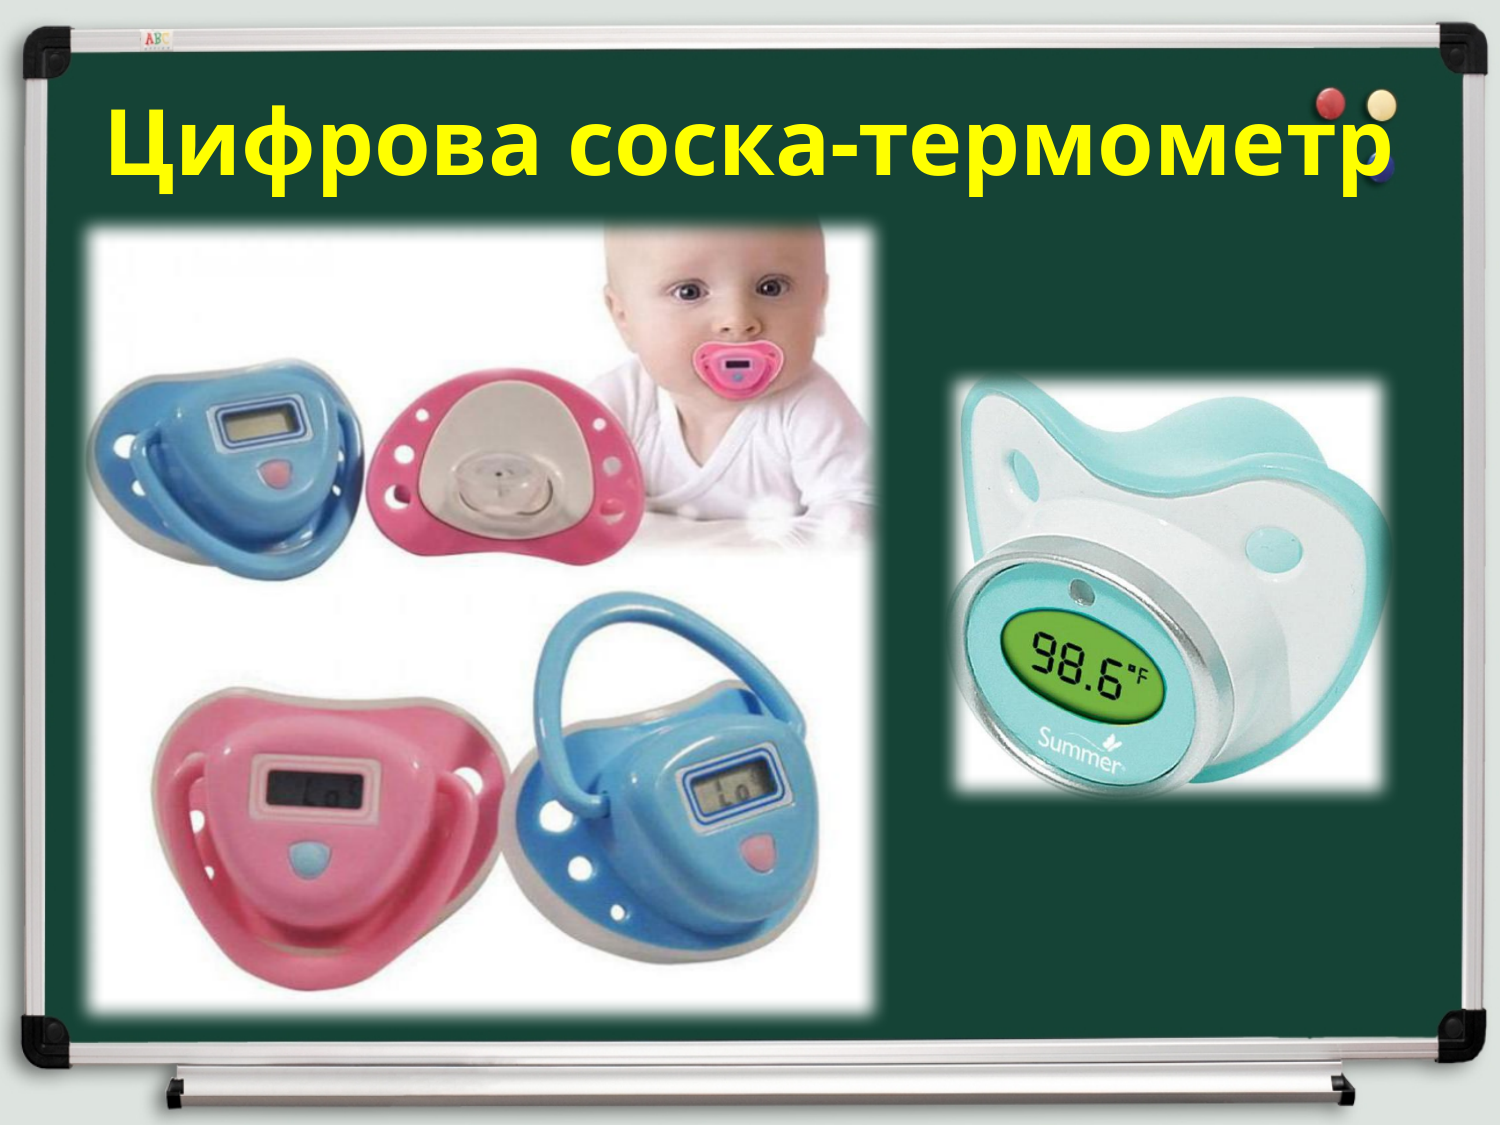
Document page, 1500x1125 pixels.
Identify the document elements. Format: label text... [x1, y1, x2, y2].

picture [0, 0, 1500, 1125]
title Цифрова соска-термометр [74, 44, 1426, 233]
